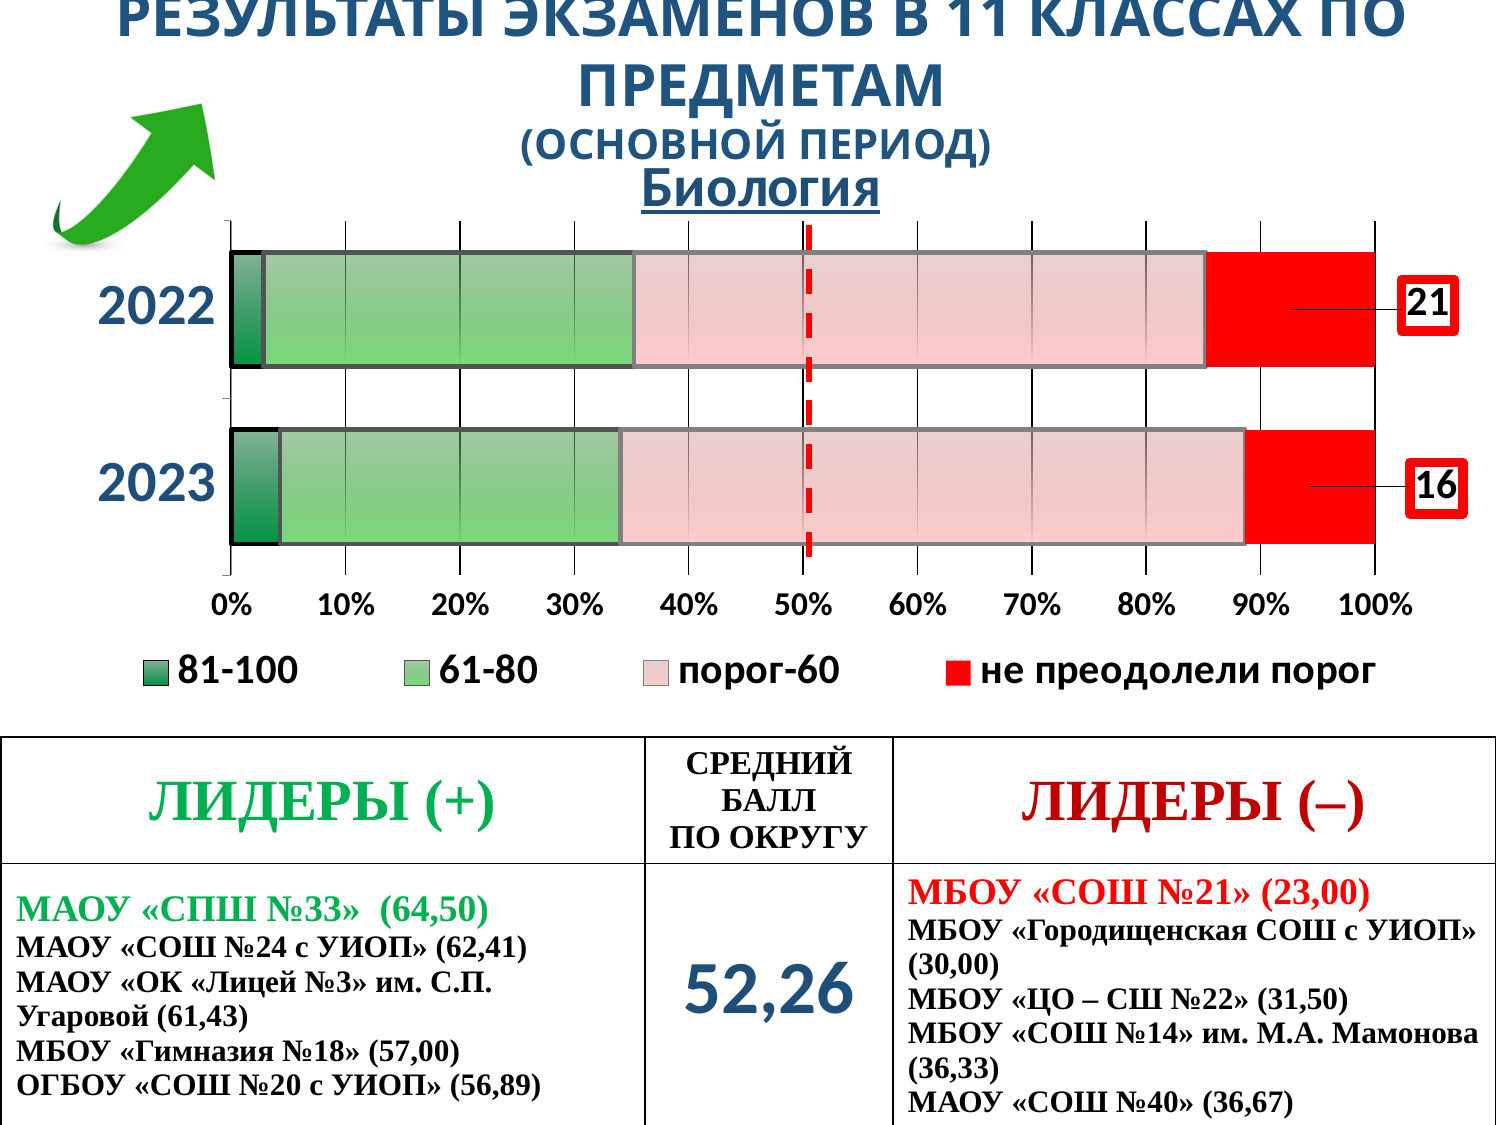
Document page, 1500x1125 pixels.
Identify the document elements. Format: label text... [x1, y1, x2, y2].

text_box РЕЗУЛЬТАТЫ ЭКЗАМЕНОВ В 11 КЛАССАХ ПО ПРЕДМЕТАМ (ОСНОВНОЙ ПЕРИОД) [23, 22, 1500, 124]
table_cell 52,26 [646, 864, 892, 1125]
table_cell МБОУ «СОШ №21» (23,00) МБОУ «Городищенская СОШ с УИОП» (30,00) МБОУ «ЦО – СШ №22» (31,50) МБОУ «СОШ №14» им. М.А. Мамонова (36,33) МАОУ «СОШ №40» (36,67) [894, 864, 1495, 1125]
picture [25, 96, 224, 263]
table_cell МАОУ «СПШ №33» (64,50) МАОУ «СОШ №24 с УИОП» (62,41) МАОУ «ОК «Лицей №3» им. С.П. Угаровой (61,43) МБОУ «Гимназия №18» (57,00) ОГБОУ «СОШ №20 с УИОП» (56,89) [2, 864, 644, 1125]
table_header СРЕДНИЙ БАЛЛ ПО ОКРУГУ [646, 738, 892, 863]
table_header ЛИДЕРЫ (–) [894, 738, 1495, 863]
chart [27, 125, 1495, 717]
table_header ЛИДЕРЫ (+) [2, 738, 644, 863]
text_box 14 [1496, 1081, 1500, 1125]
